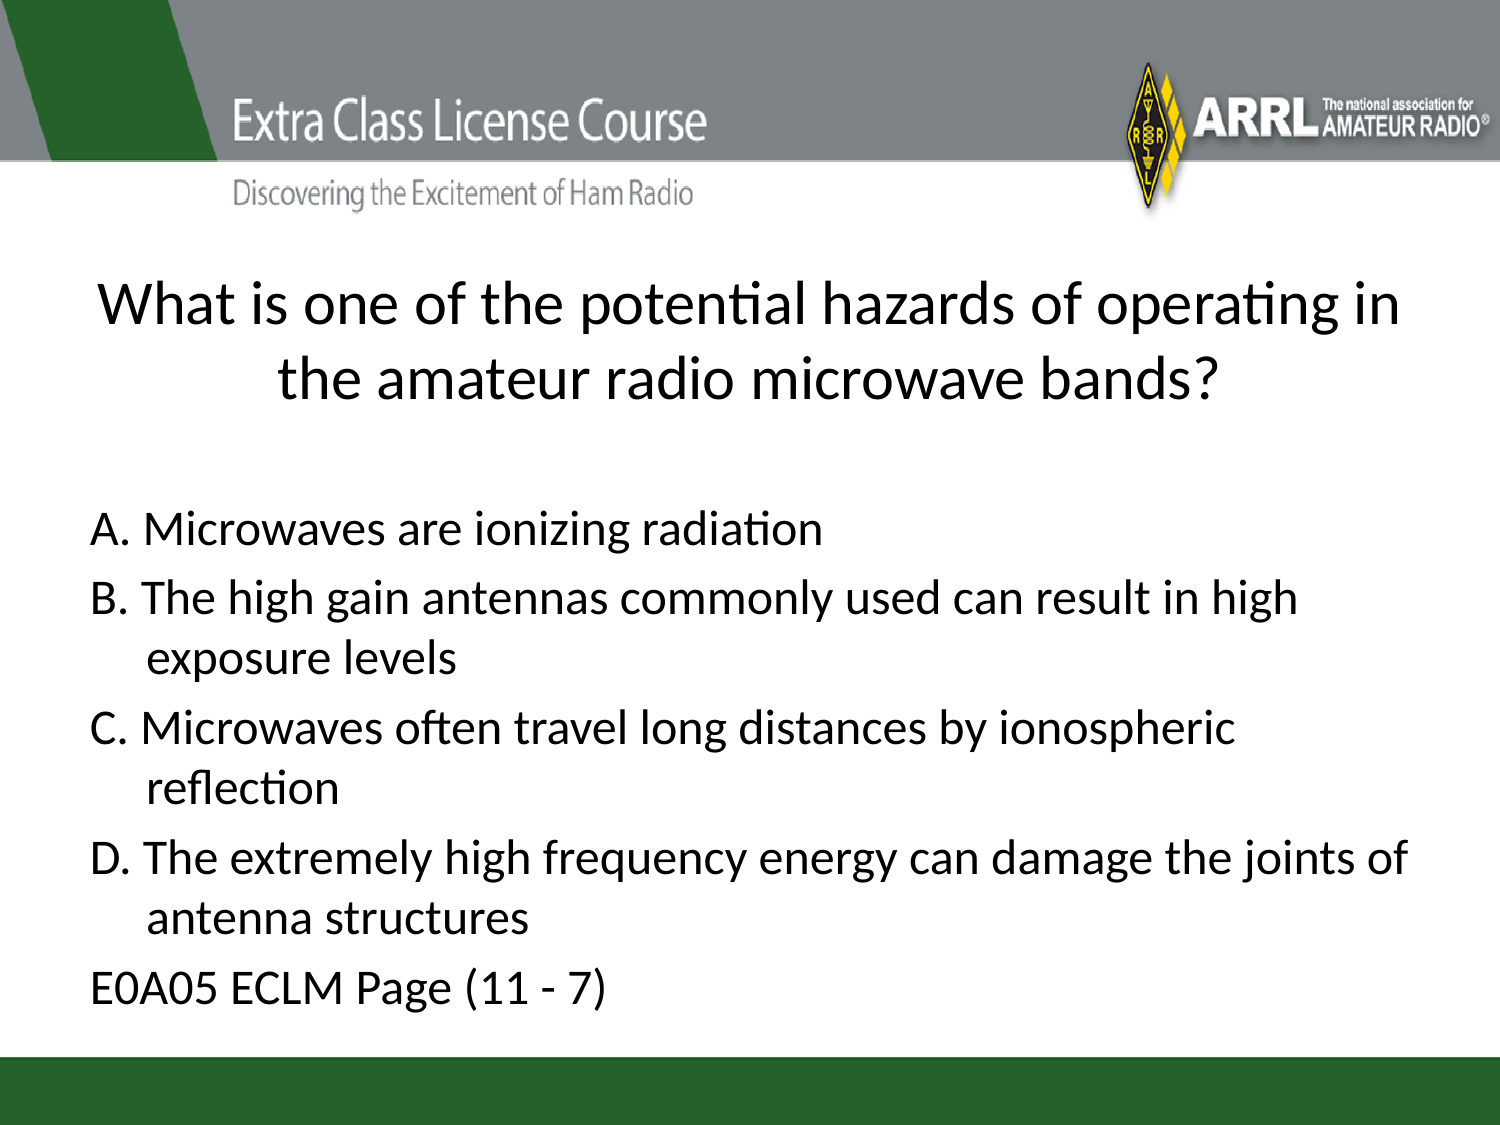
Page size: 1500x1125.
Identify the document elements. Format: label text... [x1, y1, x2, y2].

title What is one of the potential hazards of operating in the amateur radio microwave bands? [75, 254, 1425, 435]
list A. Microwaves are ionizing radiation B. The high gain antennas commonly used can result in high exposure levels C. Microwaves often travel long distances by ionospheric reflection D. The extremely high frequency energy can damage the joints of antenna structures E0A05 ECLM Page (11 - 7) [75, 487, 1425, 1005]
picture [0, 0, 1500, 1125]
